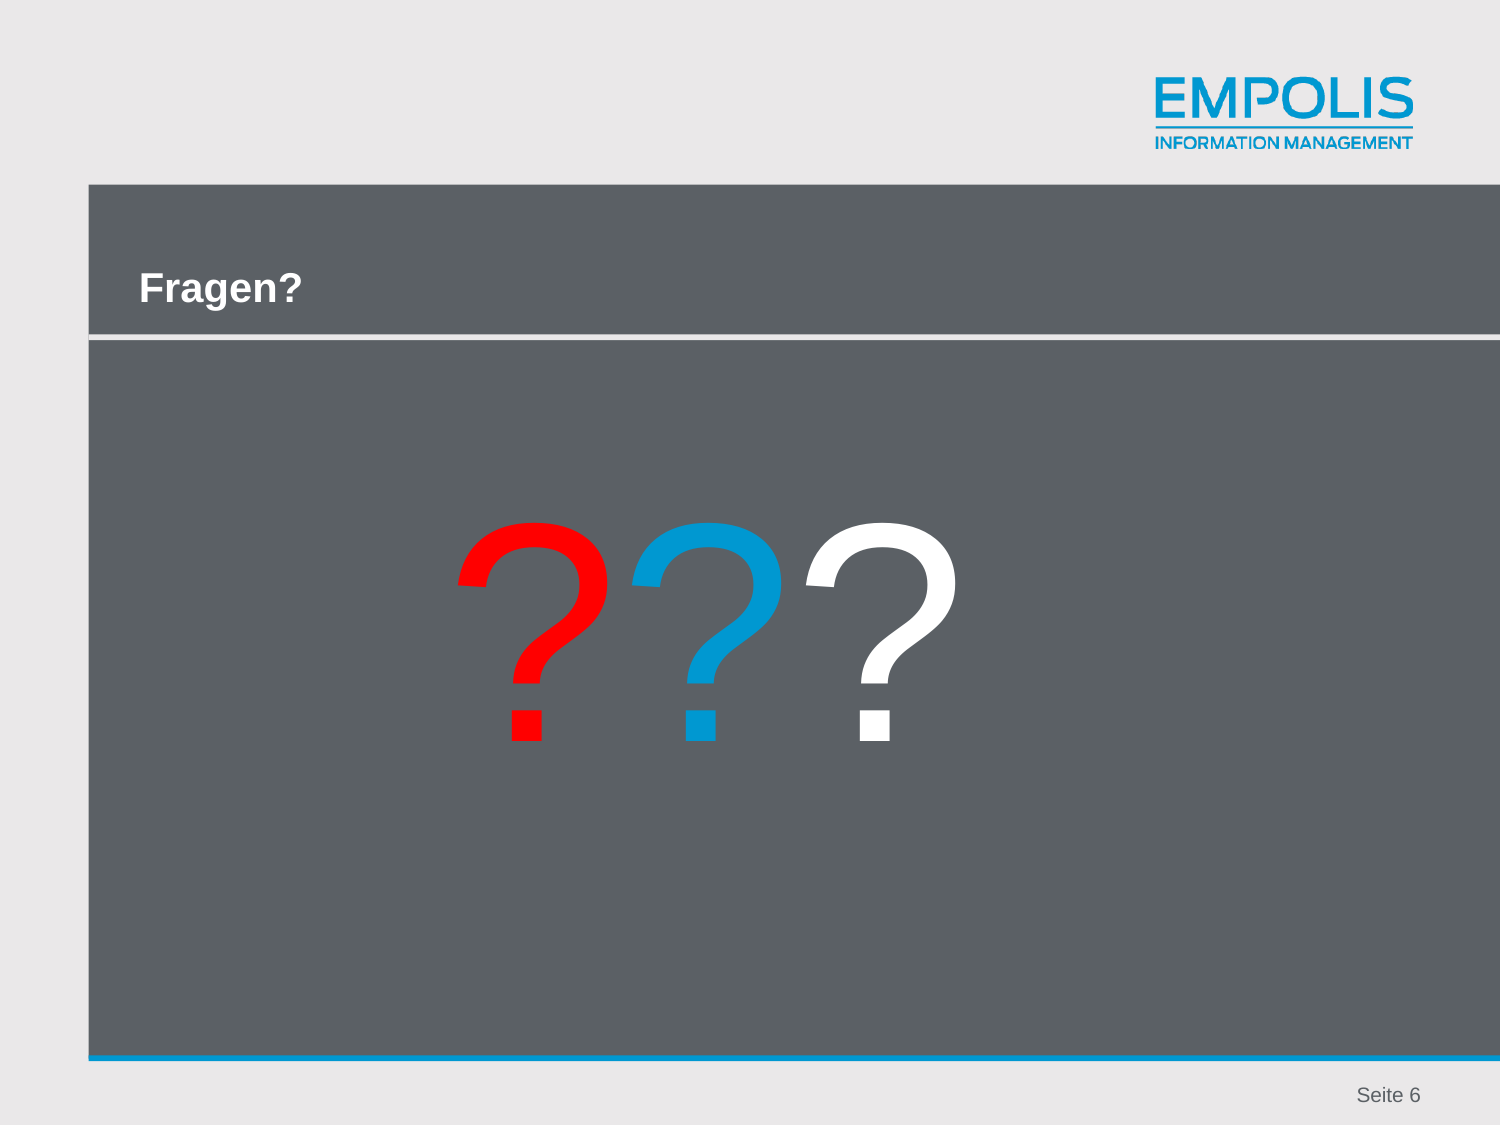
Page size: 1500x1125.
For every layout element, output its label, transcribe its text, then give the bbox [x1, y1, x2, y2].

picture [1147, 74, 1420, 152]
list ??? [430, 420, 987, 937]
title Fragen? [123, 184, 1424, 319]
